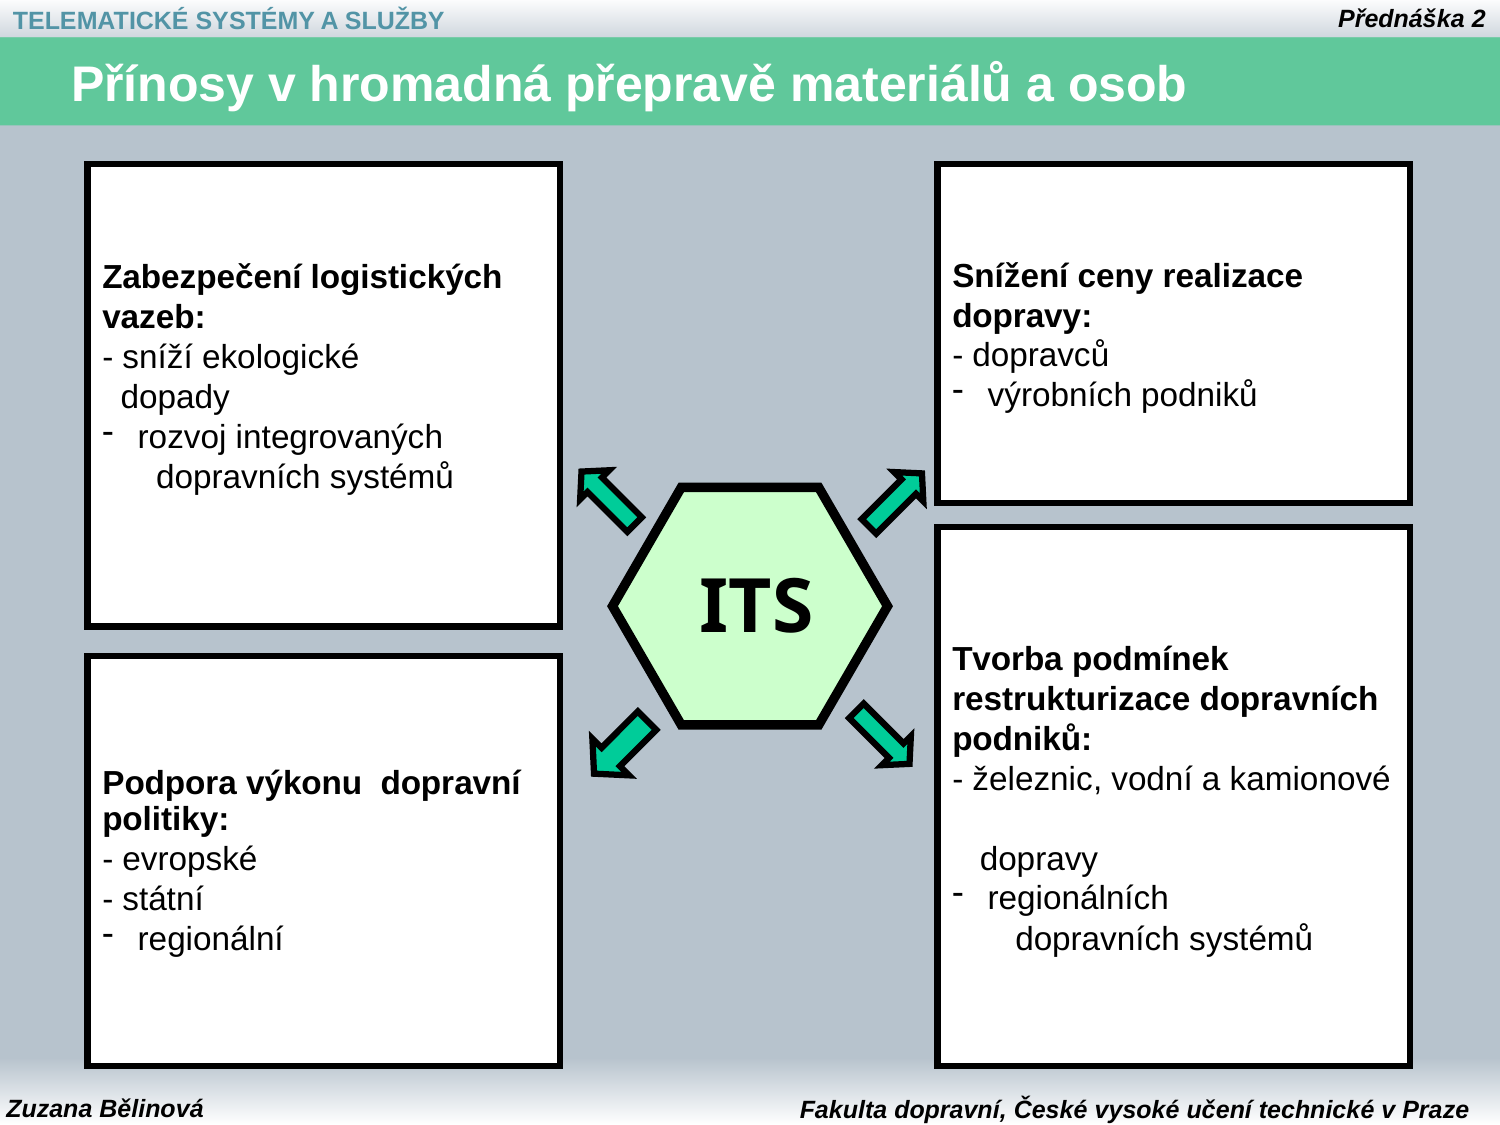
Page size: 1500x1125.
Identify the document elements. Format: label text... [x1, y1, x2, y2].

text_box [862, 527, 1411, 1067]
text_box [612, 487, 888, 726]
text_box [87, 163, 629, 627]
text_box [87, 656, 659, 1067]
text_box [857, 163, 1411, 521]
title Přínosy v hromadná přepravě materiálů a osob [0, 37, 1500, 126]
